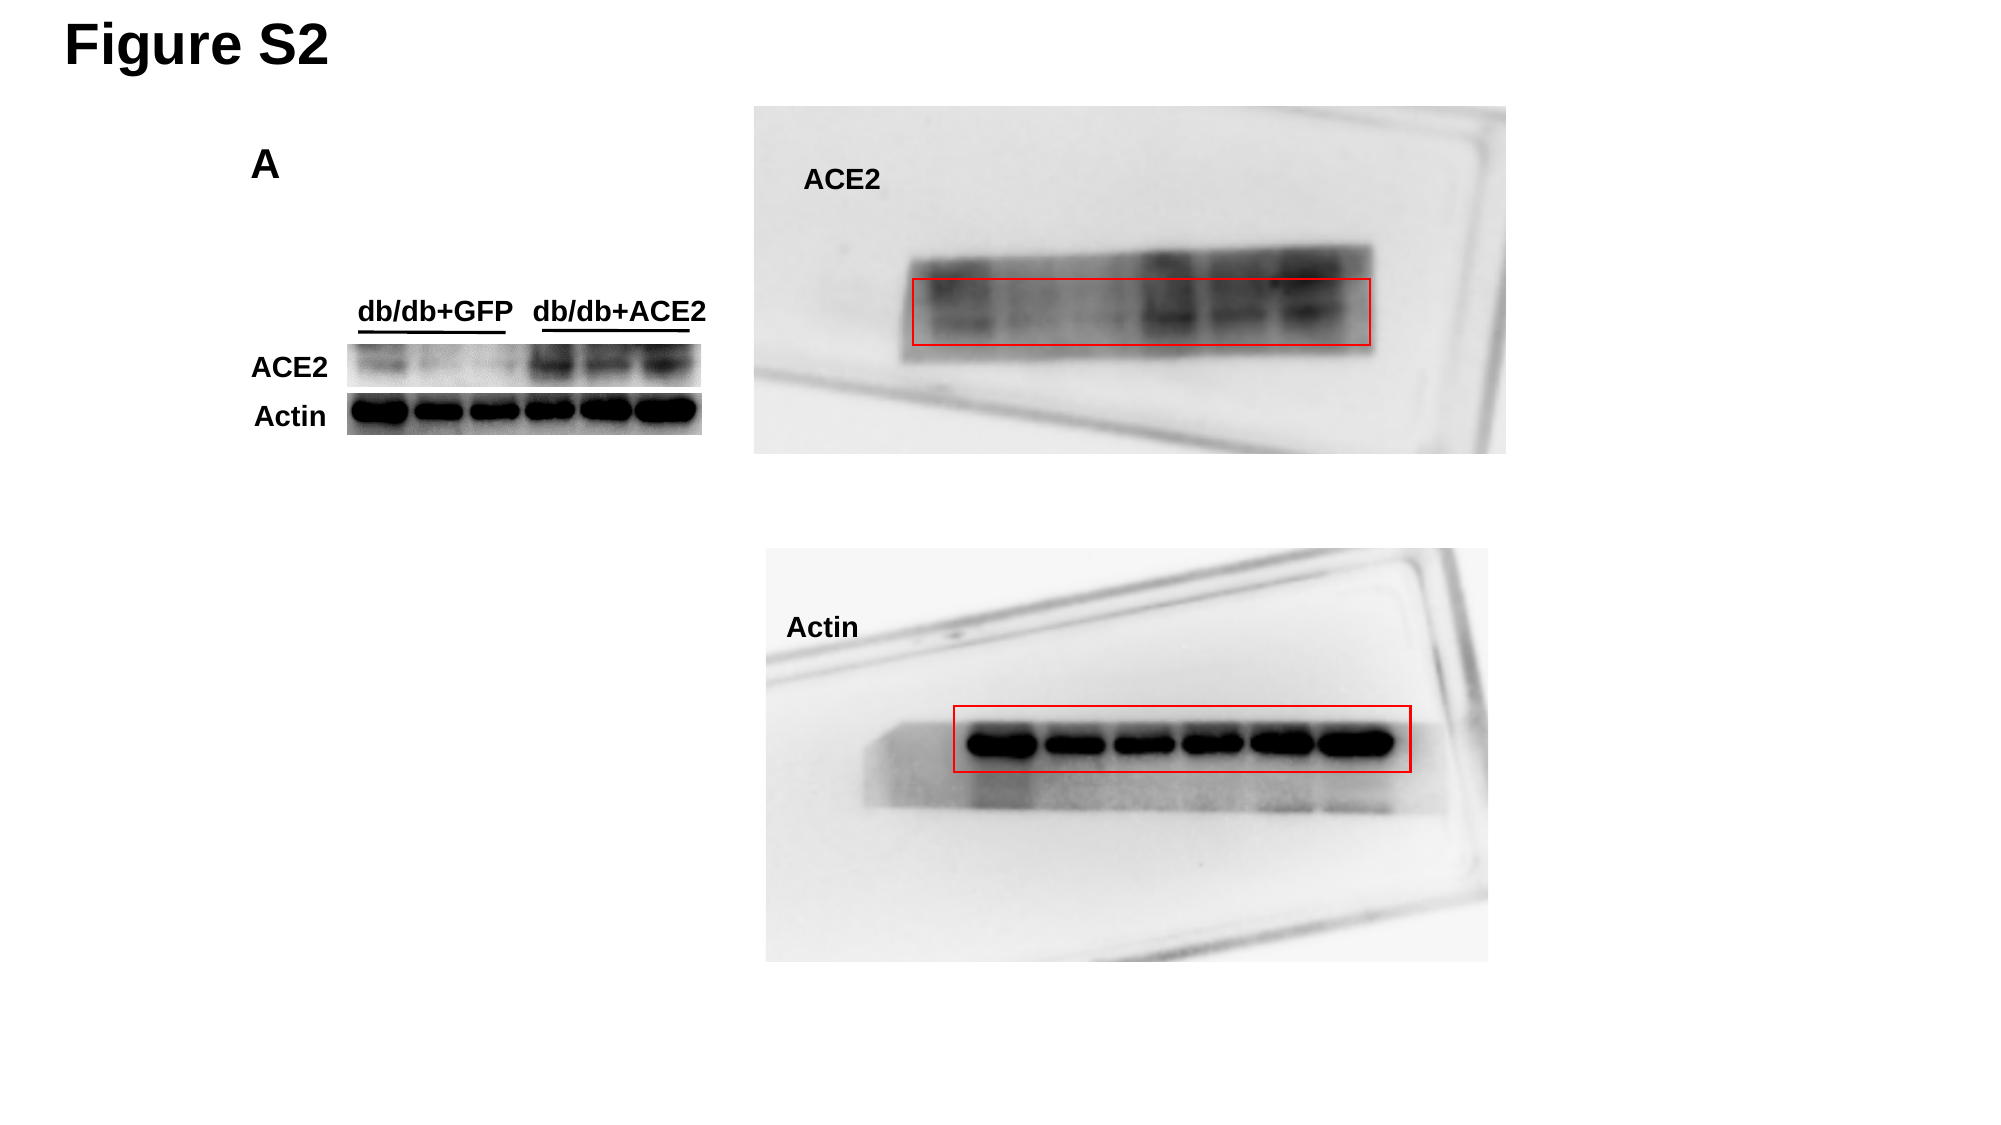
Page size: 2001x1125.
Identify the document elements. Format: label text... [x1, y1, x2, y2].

text_box A [235, 129, 343, 194]
text_box Figure S2 [50, 0, 348, 84]
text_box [236, 285, 753, 441]
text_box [753, 106, 1506, 962]
